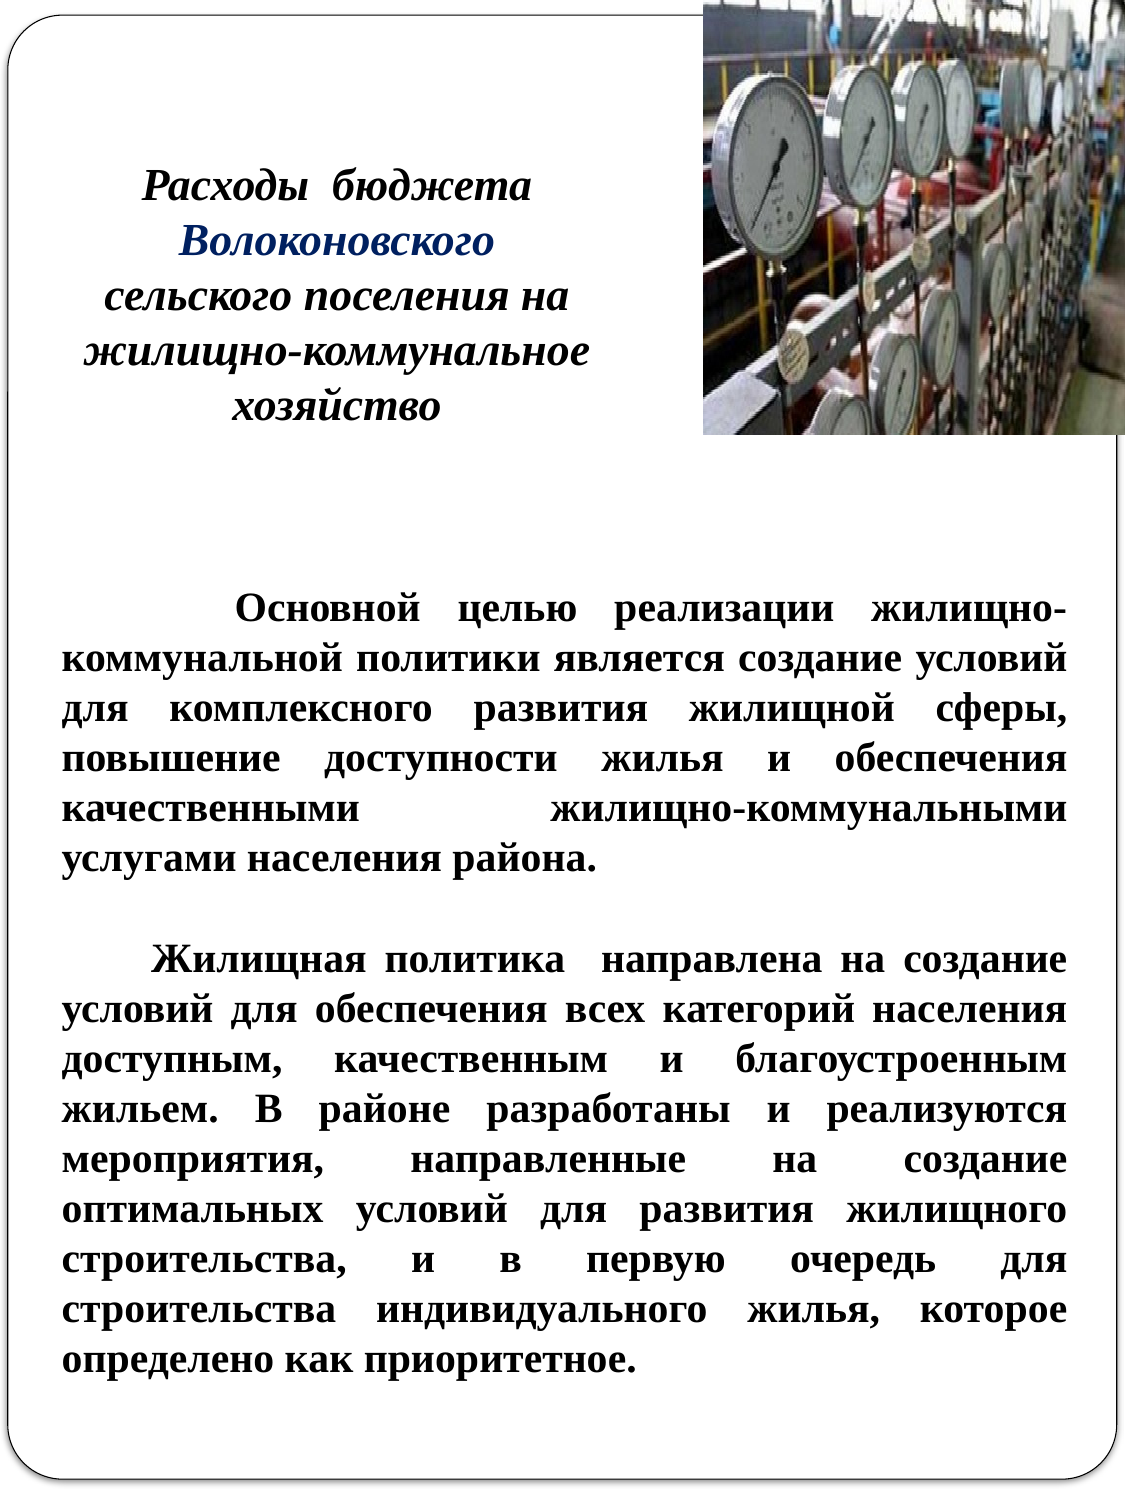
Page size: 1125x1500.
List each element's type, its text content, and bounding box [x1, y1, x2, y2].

text_box Расходы бюджета Волоконовского сельского поселения на жилищно-коммунальное хозяйство [66, 147, 608, 438]
text_box Основной целью реализации жилищно-коммунальной политики является создание условий для комплексного развития жилищной сферы, повышение доступности жилья и обеспечения качественными жилищно-коммунальными услугами населения района. Жилищная политика направлена на создание условий для обеспечения всех категорий населения доступным, качественным и благоустроенным жильем. В районе разработаны и реализуются мероприятия, направленные на создание оптимальных условий для развития жилищного строительства, и в первую очередь для строительства индивидуального жилья, которое определено как приоритетное. [46, 572, 1083, 1388]
picture [703, 0, 1125, 435]
